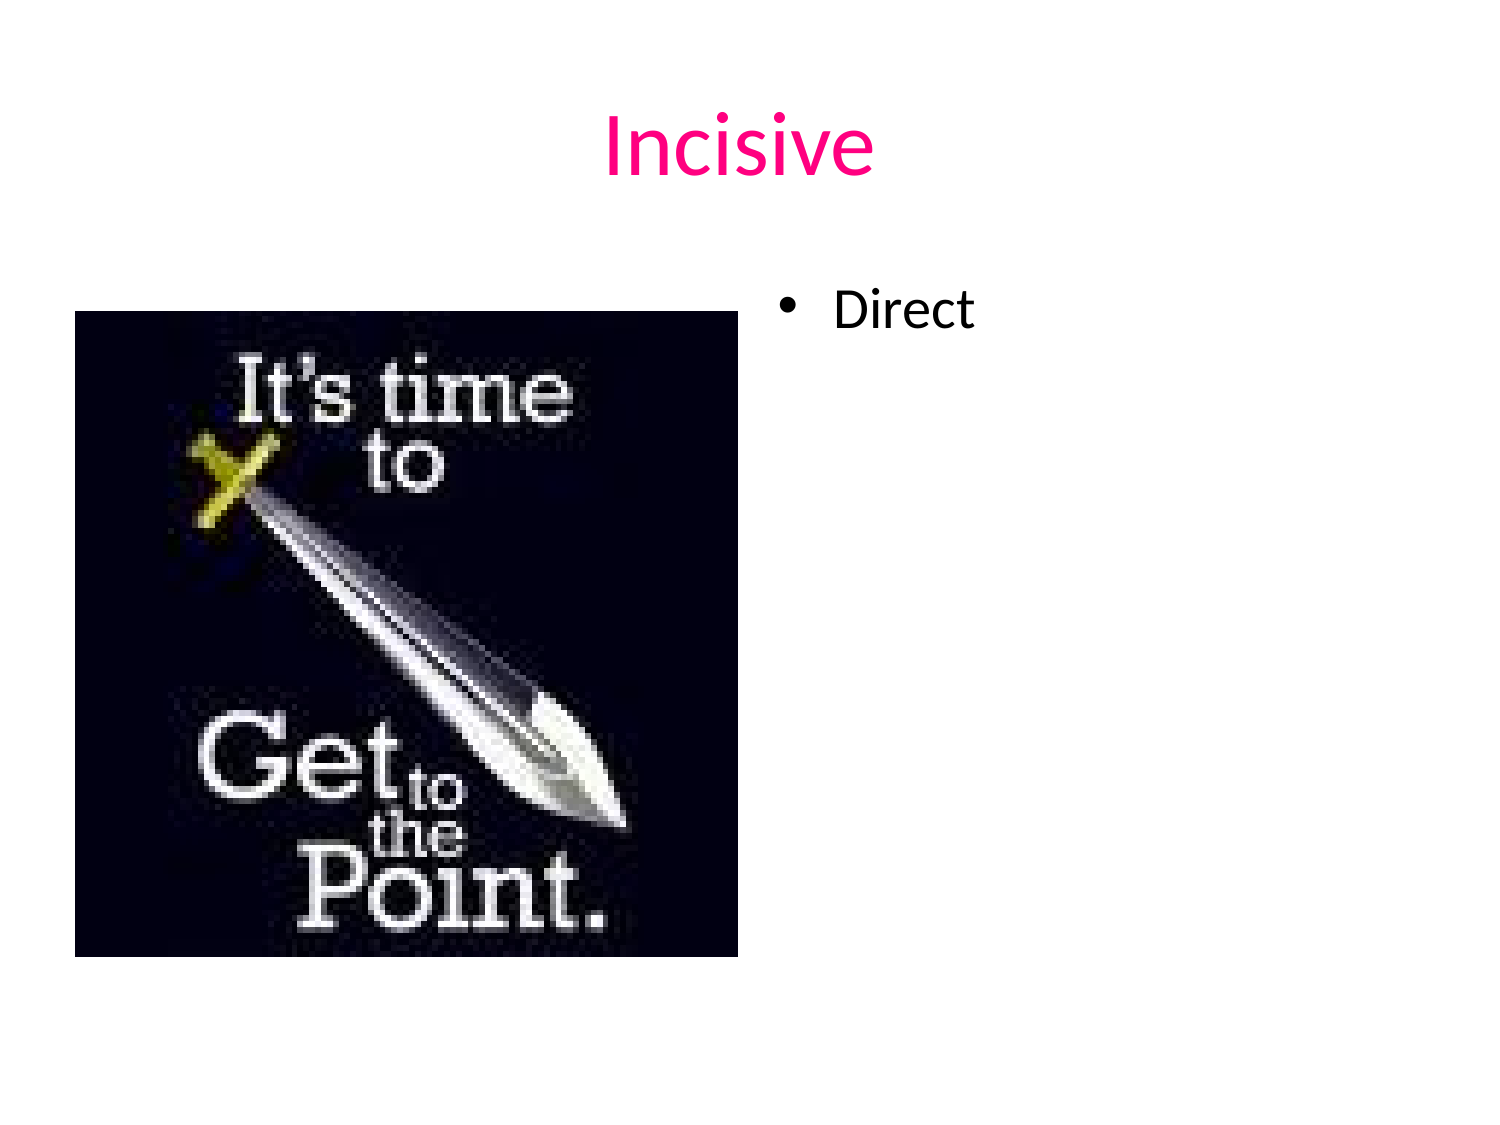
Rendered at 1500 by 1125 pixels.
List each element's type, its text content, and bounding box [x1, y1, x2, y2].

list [74, 262, 738, 1006]
list Direct [762, 262, 1425, 1005]
title Incisive [75, 45, 1425, 233]
